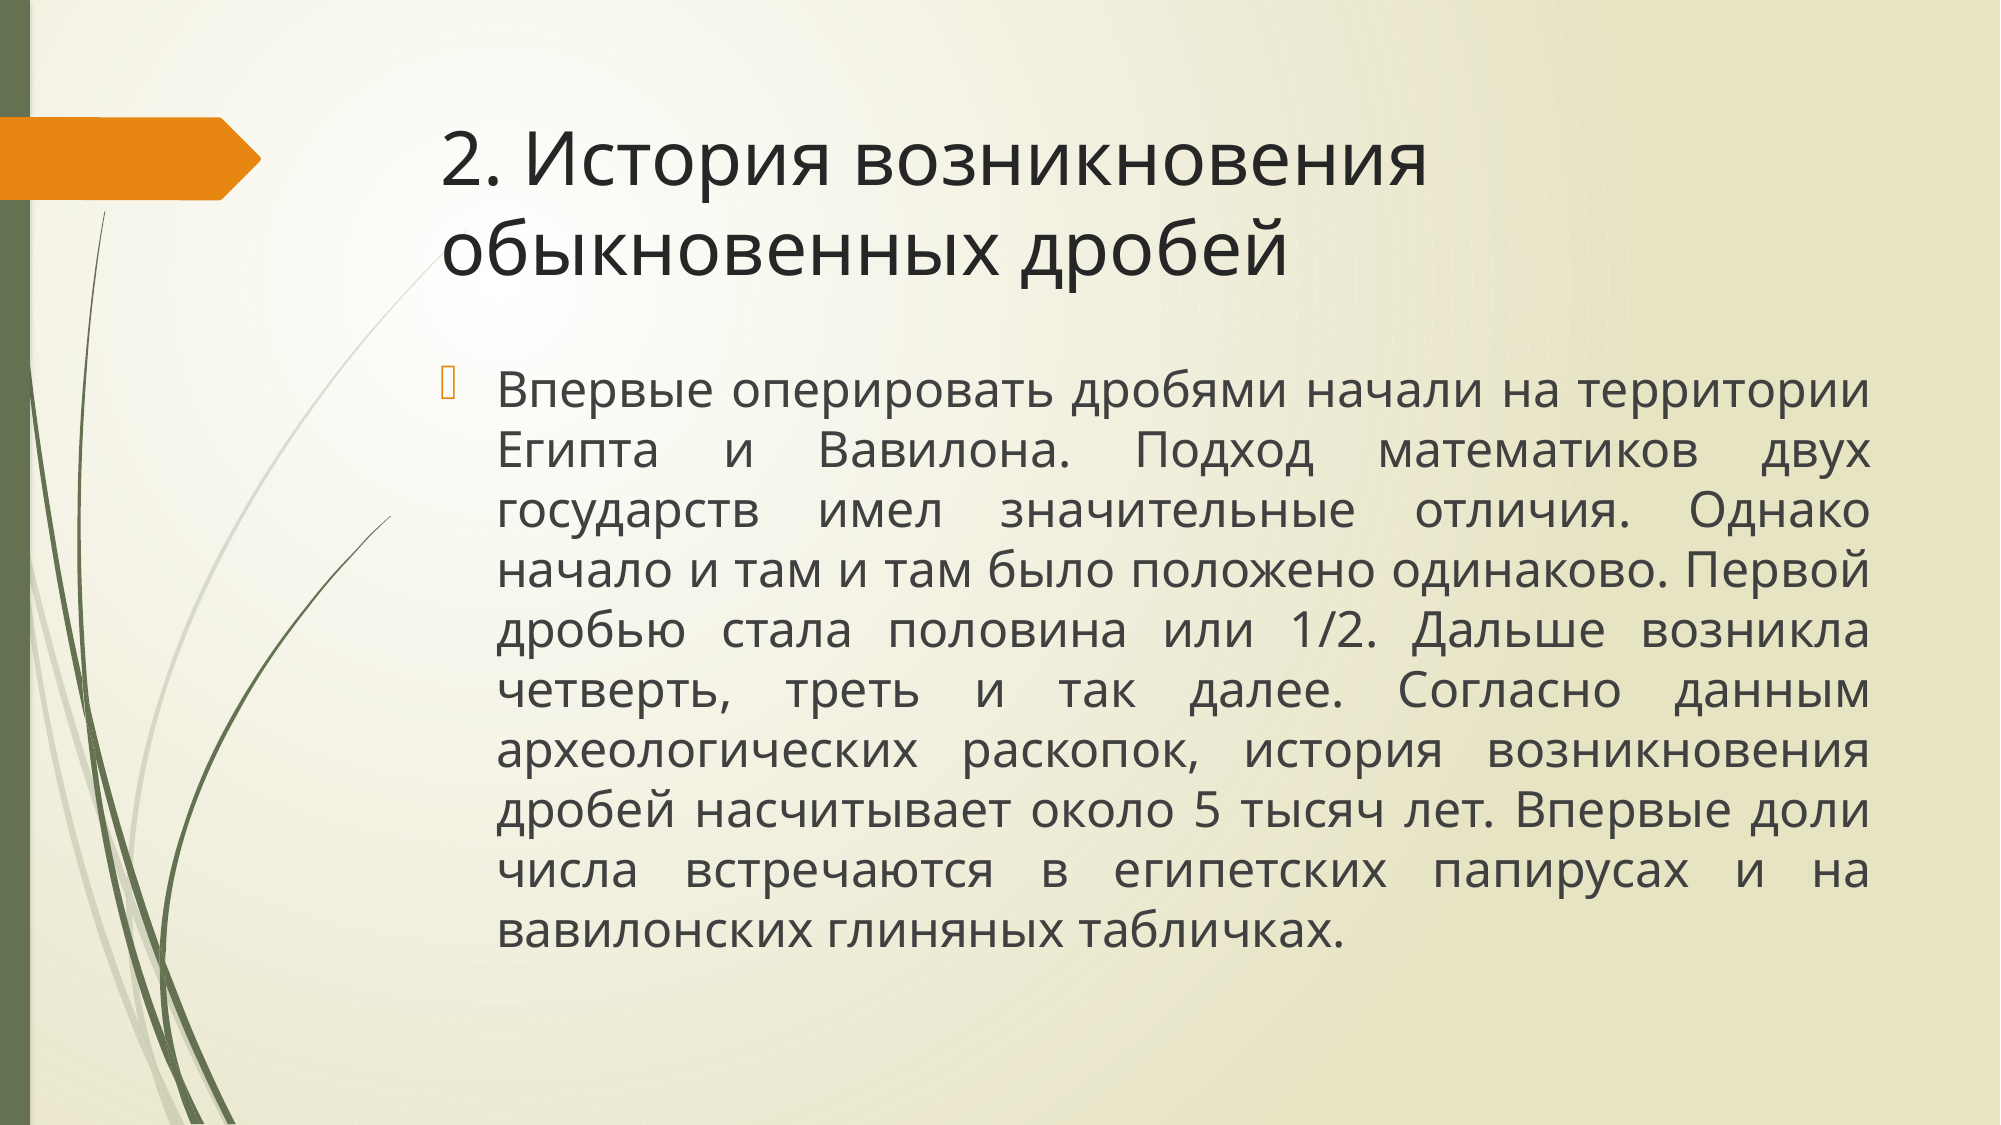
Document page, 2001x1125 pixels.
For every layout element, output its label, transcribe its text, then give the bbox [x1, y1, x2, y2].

list Впервые оперировать дробями начали на территории Египта и Вавилона. Подход математиков двух государств имел значительные отличия. Однако начало и там и там было положено одинаково. Первой дробью стала половина или 1/2. Дальше возникла четверть, треть и так далее. Согласно данным археологических раскопок, история возникновения дробей насчитывает около 5 тысяч лет. Впервые доли числа встречаются в египетских папирусах и на вавилонских глиняных табличках. [424, 350, 1888, 970]
title 2. История возникновения обыкновенных дробей [425, 102, 1888, 313]
